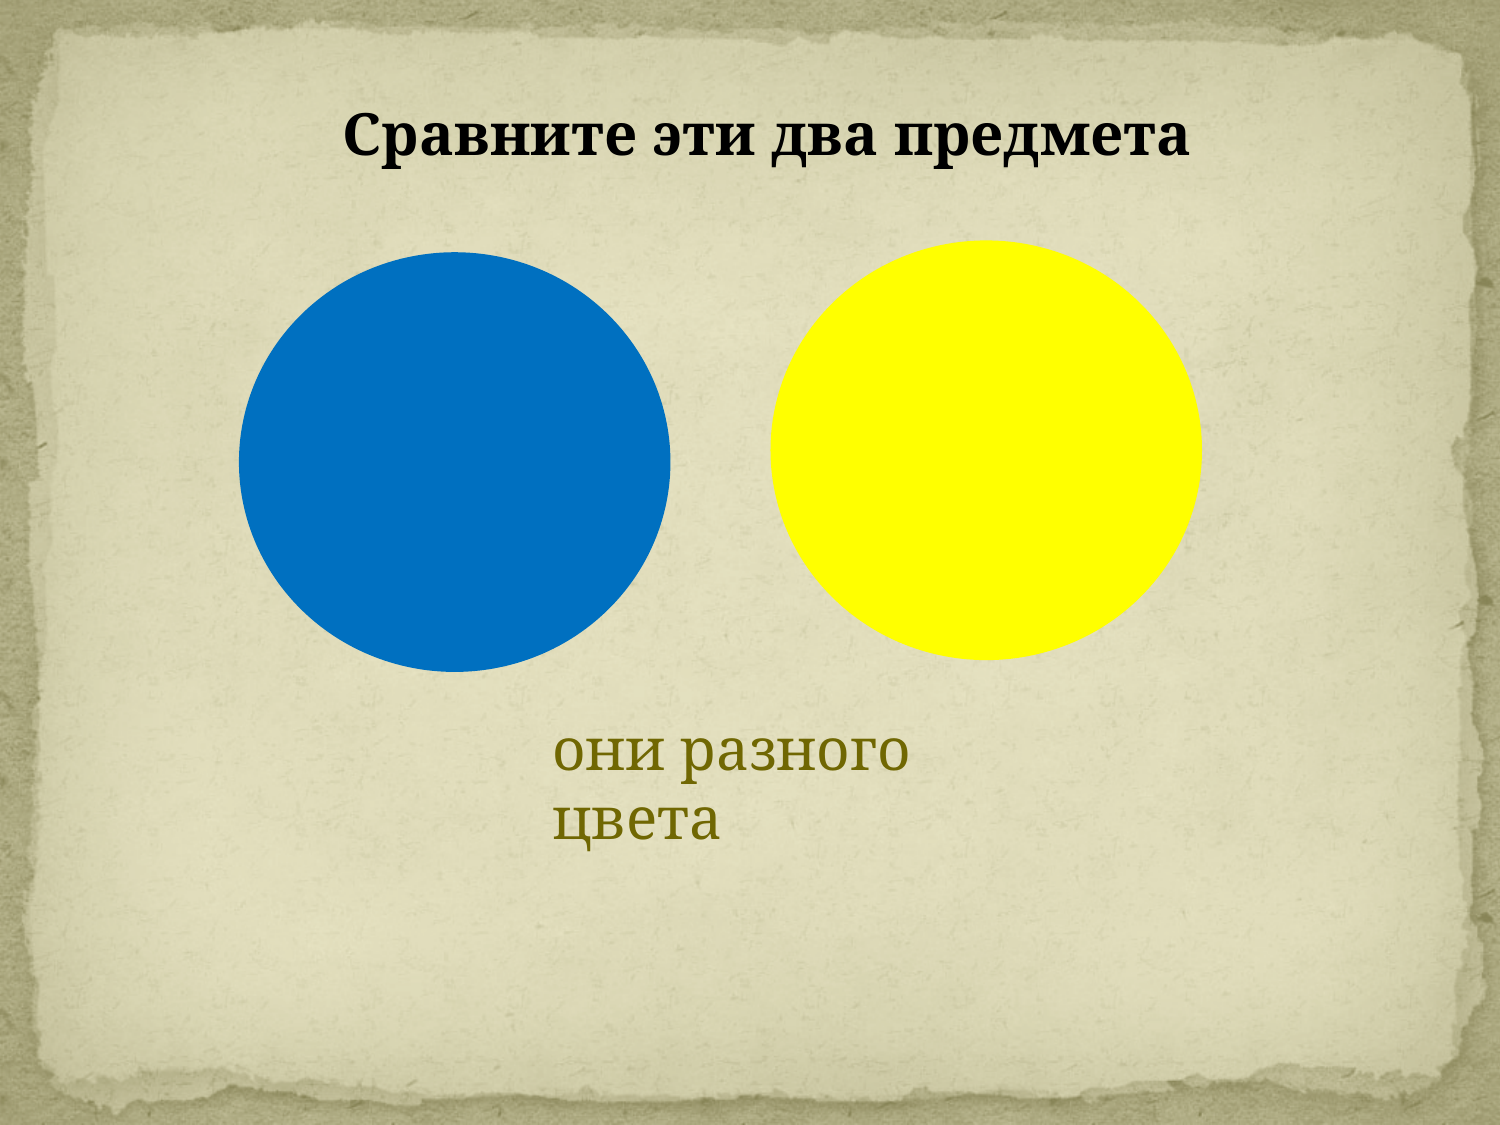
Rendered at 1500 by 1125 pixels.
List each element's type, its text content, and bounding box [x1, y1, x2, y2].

text_box Сравните эти два предмета [312, 90, 1235, 175]
text_box они разного цвета [537, 704, 1069, 859]
text_box [238, 252, 671, 672]
text_box [770, 240, 1203, 661]
